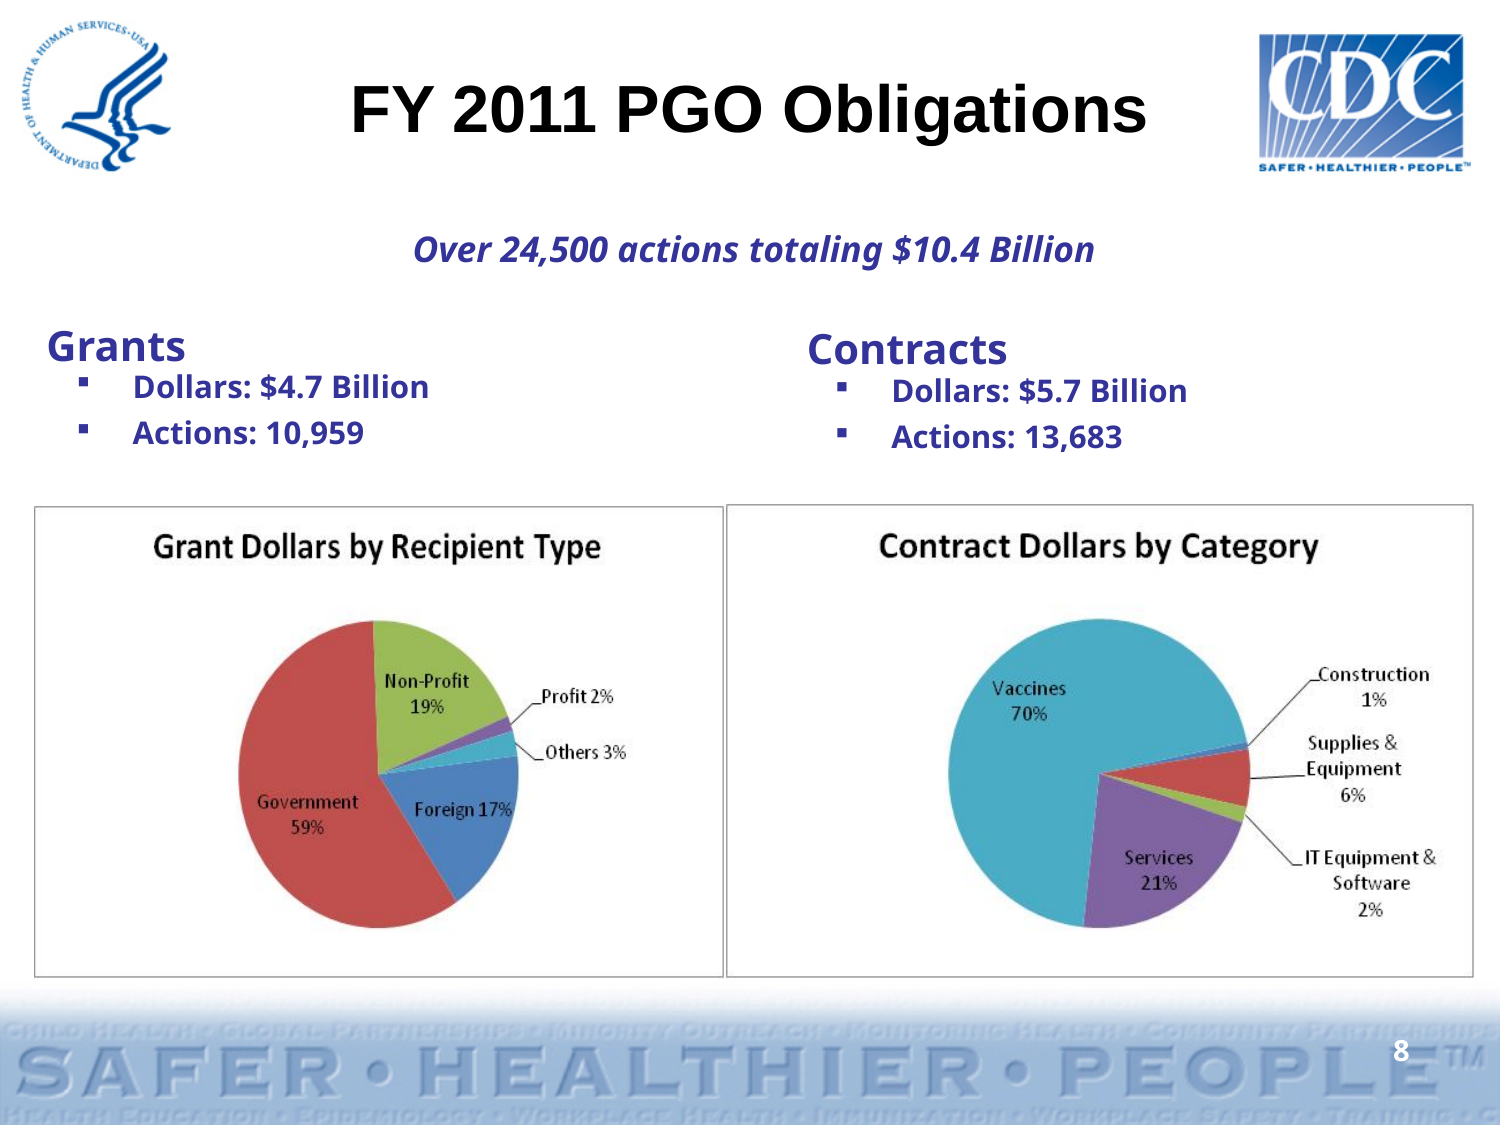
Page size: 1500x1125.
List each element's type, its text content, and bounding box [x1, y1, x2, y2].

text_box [791, 315, 1397, 502]
text_box FY 2011 PGO Obligations [120, 62, 1380, 150]
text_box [33, 312, 751, 504]
text_box Over 24,500 actions totaling $10.4 Billion [33, 224, 1475, 300]
picture [0, 0, 1500, 1125]
slide_number 8 [1074, 1024, 1426, 1103]
